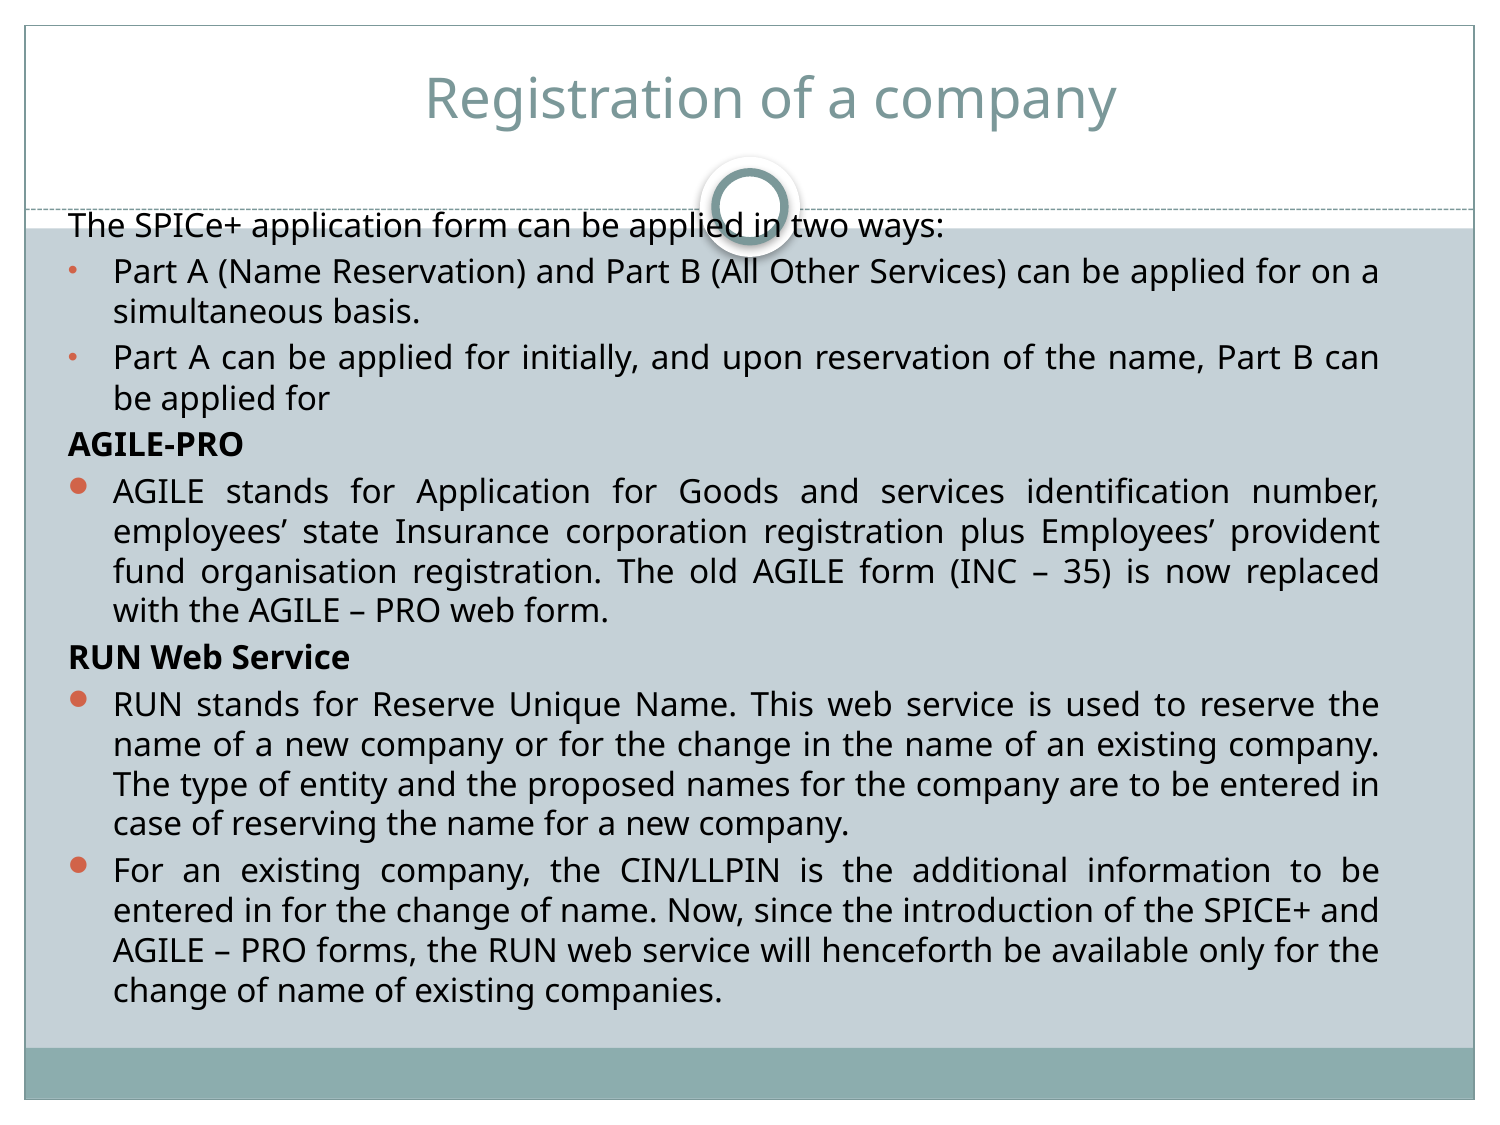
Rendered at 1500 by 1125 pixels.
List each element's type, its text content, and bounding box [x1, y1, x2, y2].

list The SPICe+ application form can be applied in two ways: Part A (Name Reservation) and Part B (All Other Services) can be applied for on a simultaneous basis. Part A can be applied for initially, and upon reservation of the name, Part B can be applied for AGILE-PRO AGILE stands for Application for Goods and services identification number, employees’ state Insurance corporation registration plus Employees’ provident fund organisation registration. The old AGILE form (INC – 35) is now replaced with the AGILE – PRO web form. RUN Web Service RUN stands for Reserve Unique Name. This web service is used to reserve the name of a new company or for the change in the name of an existing company. The type of entity and the proposed names for the company are to be entered in case of reserving the name for a new company. For an existing company, the CIN/LLPIN is the additional information to be entered in for the change of name. Now, since the introduction of the SPICE+ and AGILE – PRO forms, the RUN web service will henceforth be available only for the change of name of existing companies. [53, 196, 1397, 1059]
title Registration of a company [123, 54, 1418, 138]
